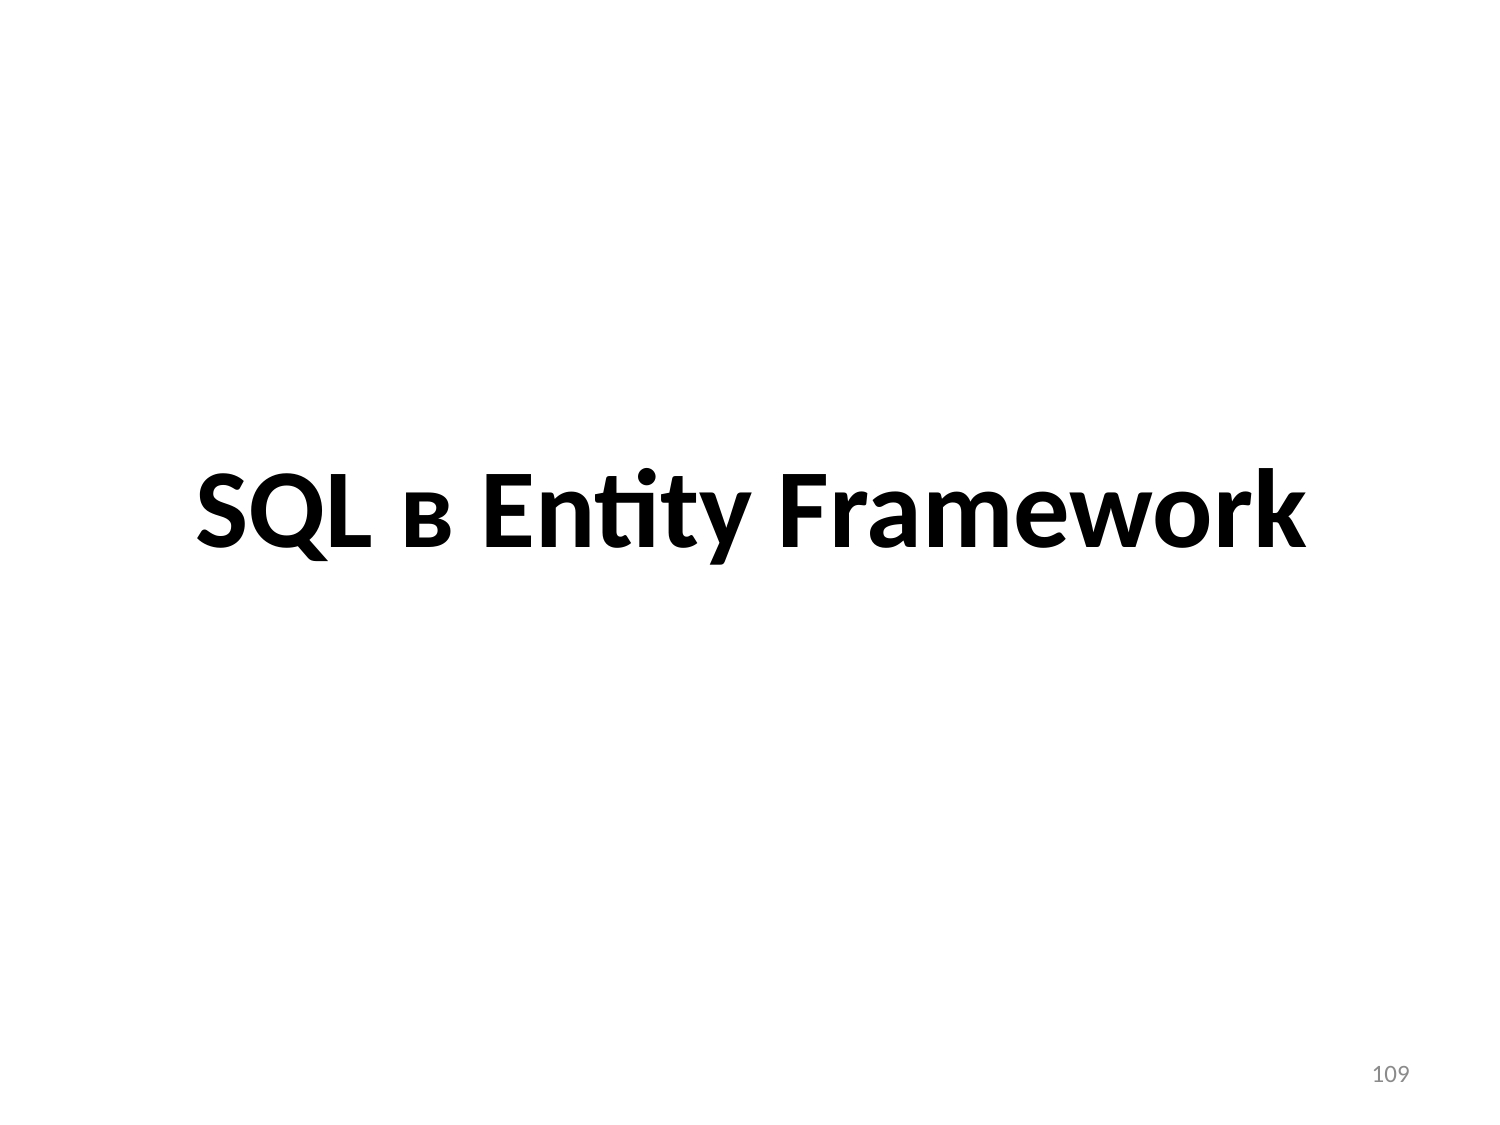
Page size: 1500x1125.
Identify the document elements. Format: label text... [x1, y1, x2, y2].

title SQL в Entity Framework [76, 408, 1427, 597]
slide_number 109 [1074, 1042, 1425, 1103]
